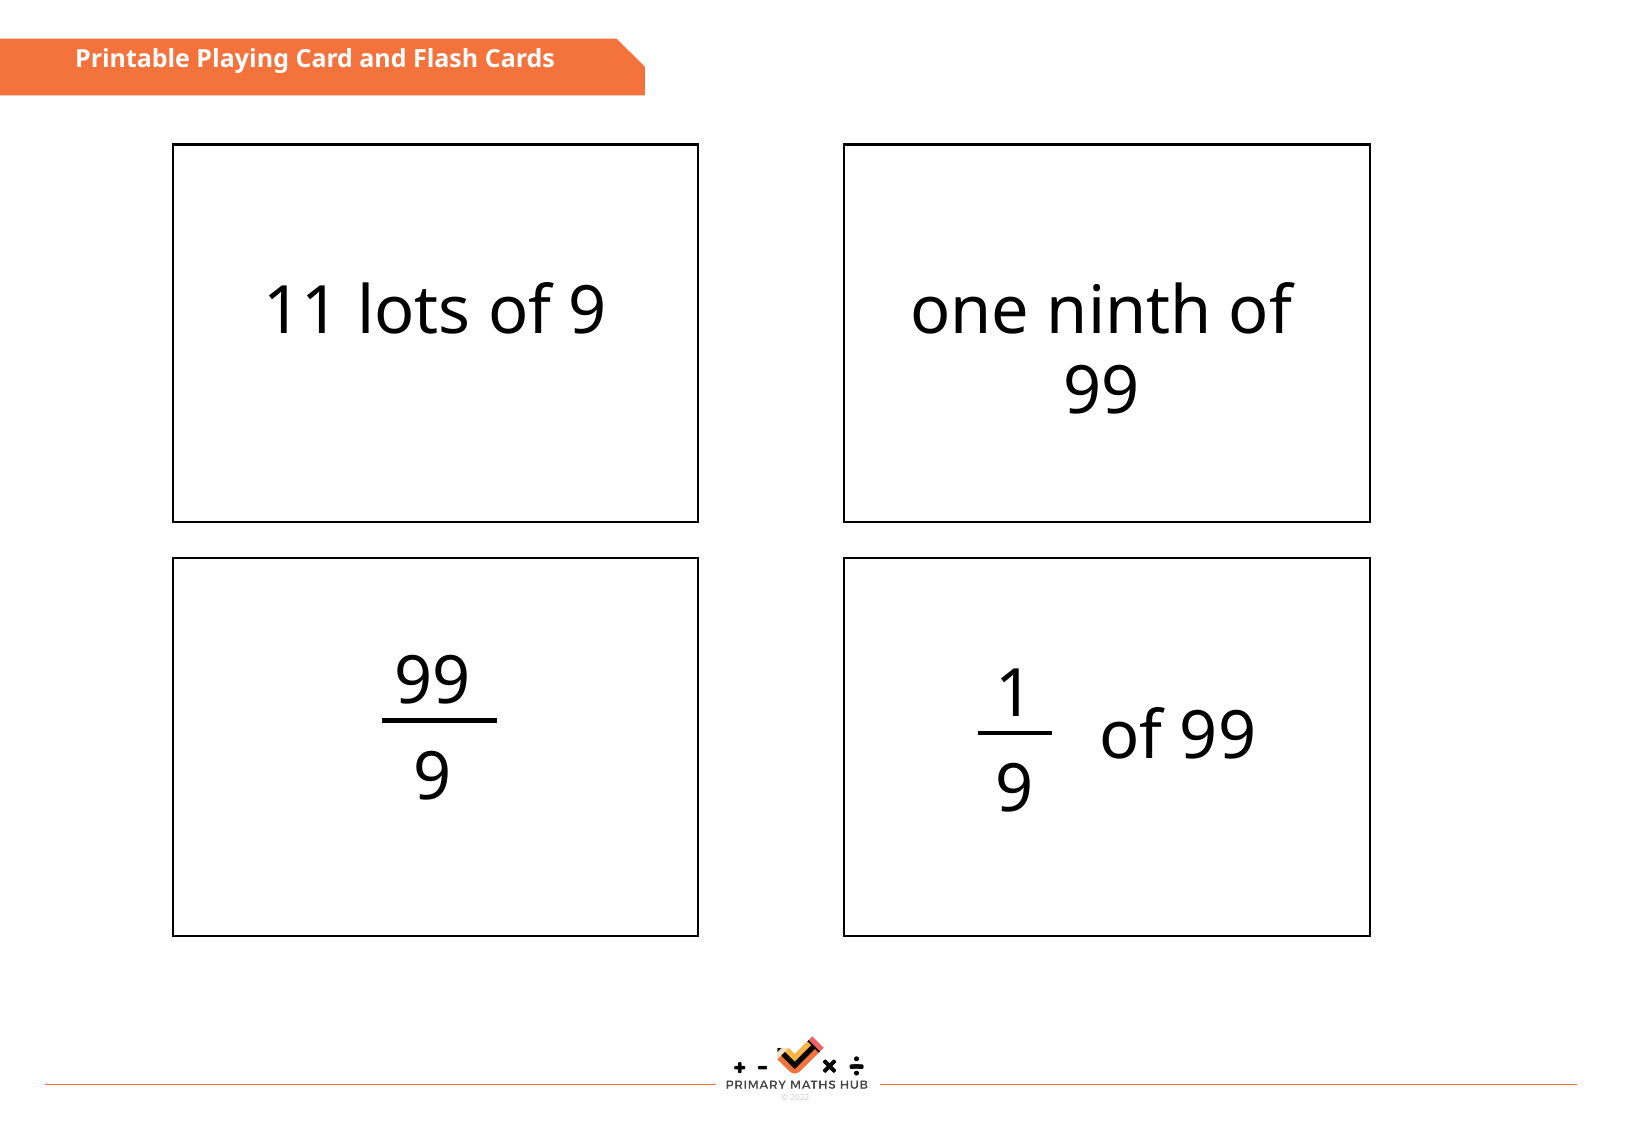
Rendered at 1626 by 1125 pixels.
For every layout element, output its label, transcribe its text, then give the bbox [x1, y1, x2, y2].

table_header 99 [368, 625, 497, 720]
text_box © 2022 [720, 1084, 870, 1110]
table_cell 9 [368, 720, 497, 815]
table_header 1 [978, 638, 1052, 731]
text_box one ninth of 99 [879, 259, 1324, 435]
text_box Printable Playing Card and Flash Cards [0, 37, 646, 97]
text_box 11 lots of 9 [172, 259, 699, 355]
text_box [843, 143, 1371, 523]
text_box [843, 557, 1371, 937]
text_box of 99 [1058, 684, 1298, 780]
text_box [172, 143, 699, 259]
text_box [172, 557, 699, 937]
text_box [172, 355, 699, 523]
picture [722, 1034, 872, 1094]
table_cell 9 [978, 735, 1052, 828]
